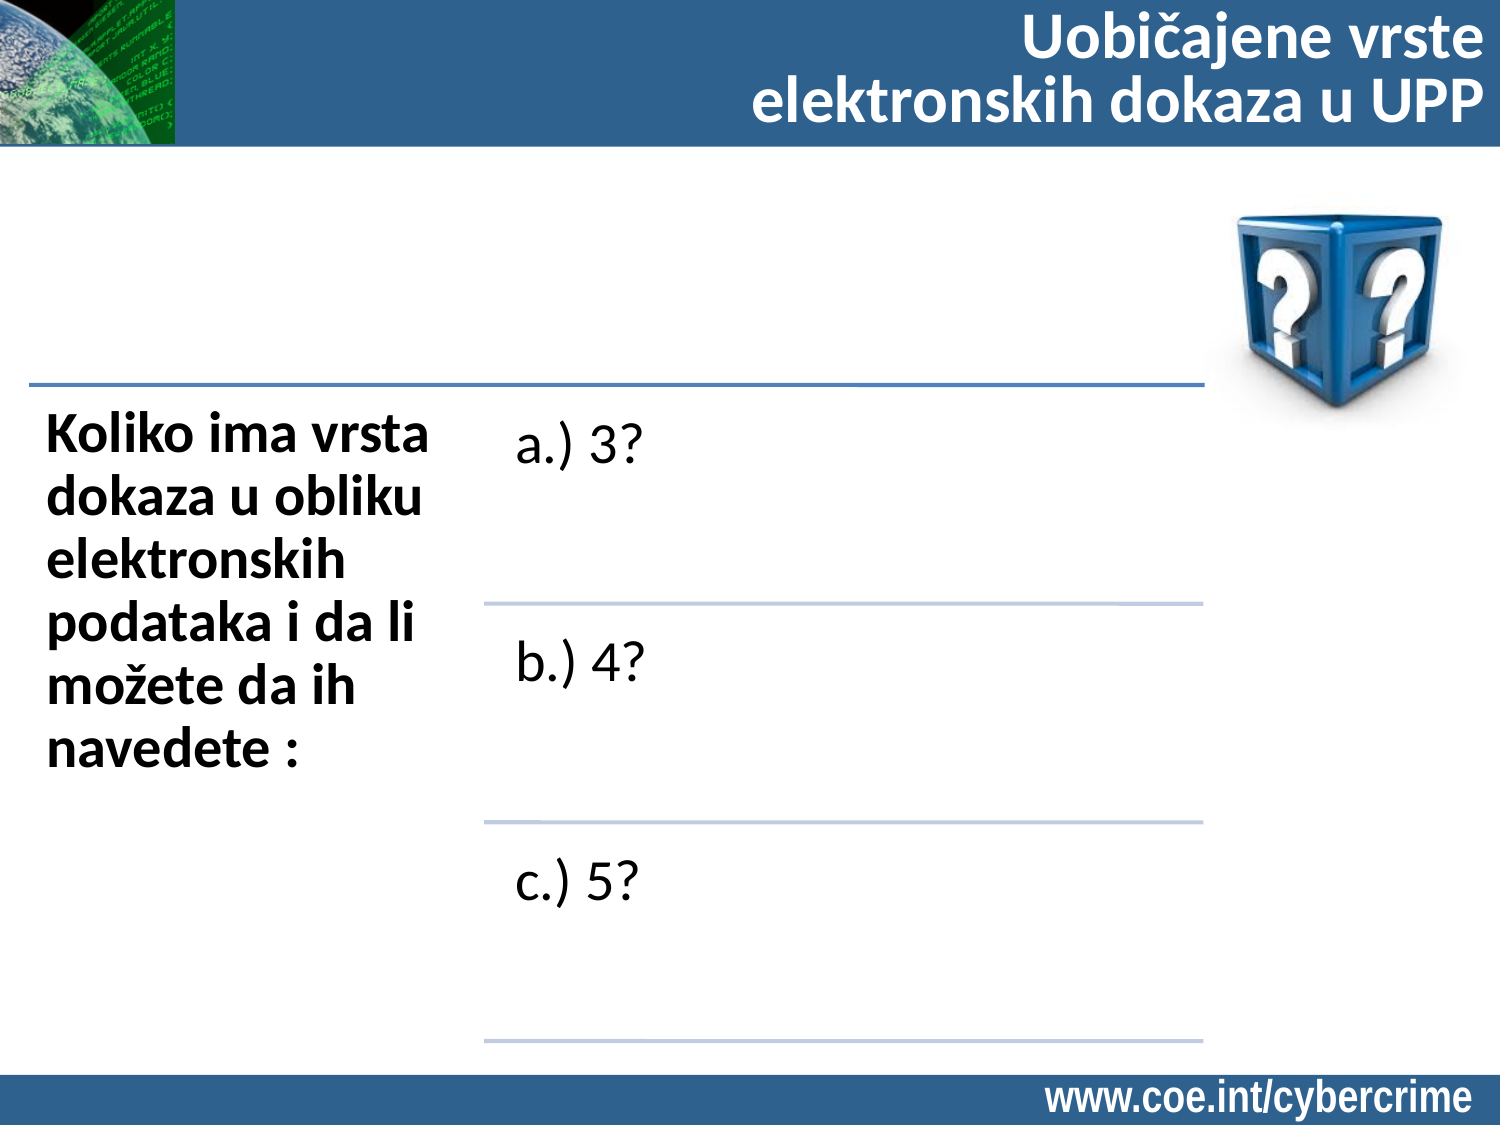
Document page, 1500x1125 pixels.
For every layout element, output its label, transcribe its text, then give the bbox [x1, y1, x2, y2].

text_box www.coe.int/cybercrime [1030, 1059, 1500, 1125]
picture [1189, 154, 1481, 445]
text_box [28, 384, 1205, 1052]
text_box [0, 1073, 1030, 1125]
text_box Uobičajene vrste elektronskih dokaza u UPP [177, 0, 1500, 149]
picture [0, 0, 175, 144]
